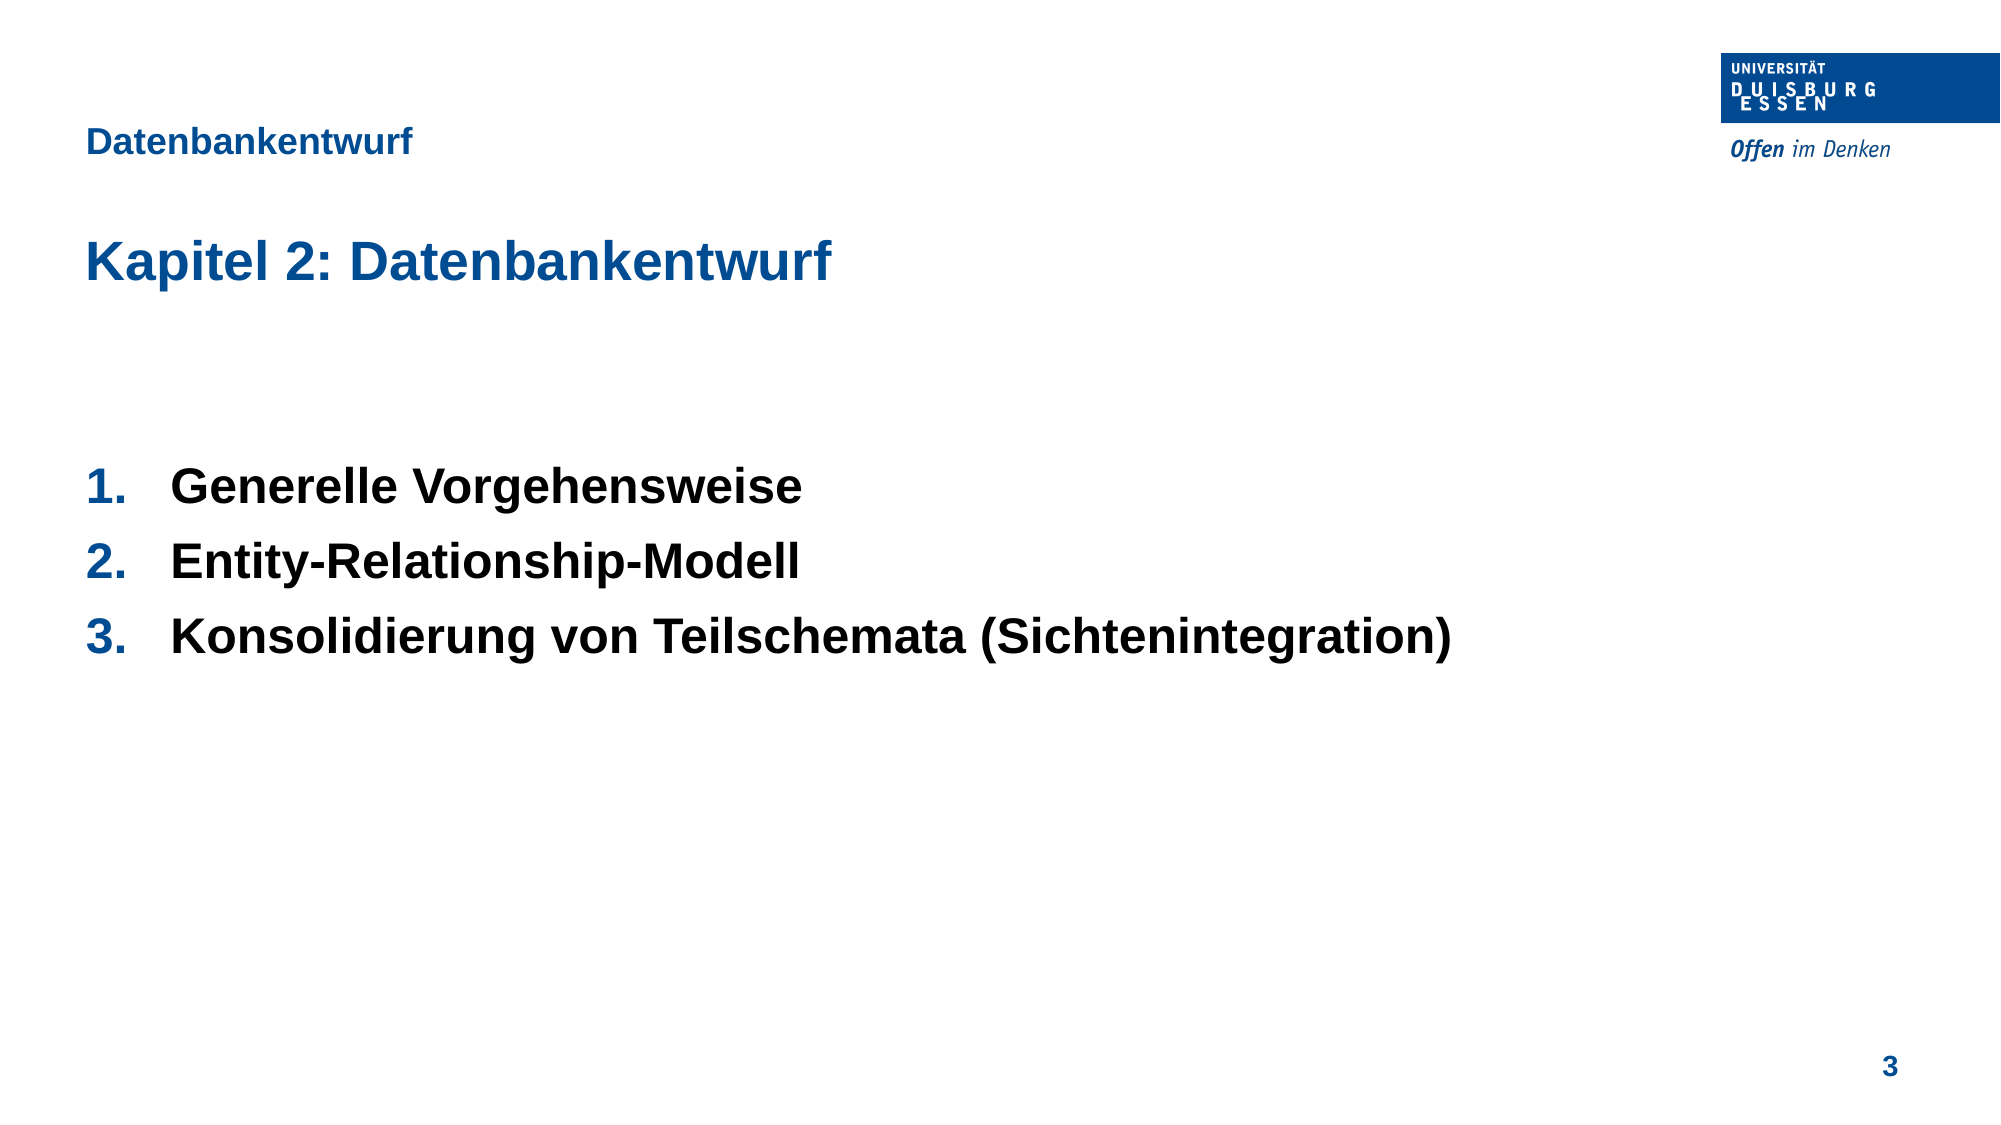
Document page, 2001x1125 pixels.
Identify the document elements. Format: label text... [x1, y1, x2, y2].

picture [1721, 53, 2000, 162]
list Kapitel 2: Datenbankentwurf [85, 225, 1696, 301]
slide_number 3 [1677, 1039, 1914, 1081]
list Generelle Vorgehensweise Entity-Relationship-Modell Konsolidierung von Teilschemata (Sichtenintegration) [85, 452, 1915, 982]
list Datenbankentwurf [85, 121, 1696, 163]
